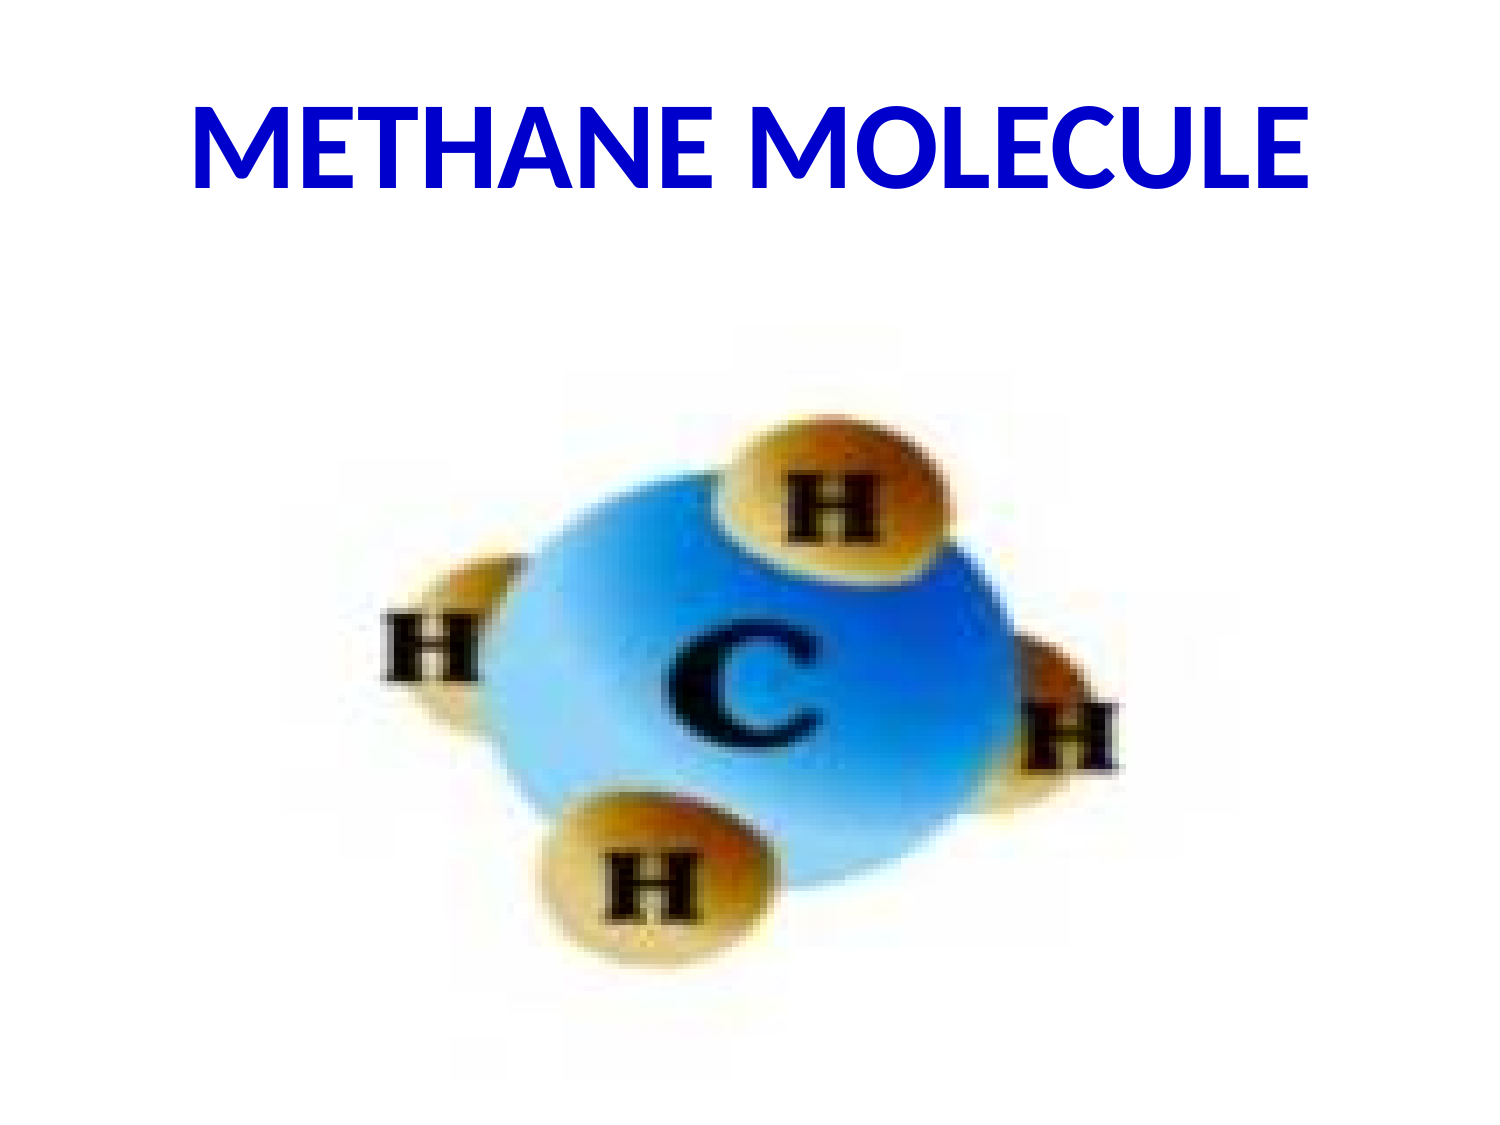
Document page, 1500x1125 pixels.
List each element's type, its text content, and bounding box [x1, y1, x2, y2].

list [0, 237, 1500, 1125]
title METHANE MOLECULE [75, 45, 1425, 233]
